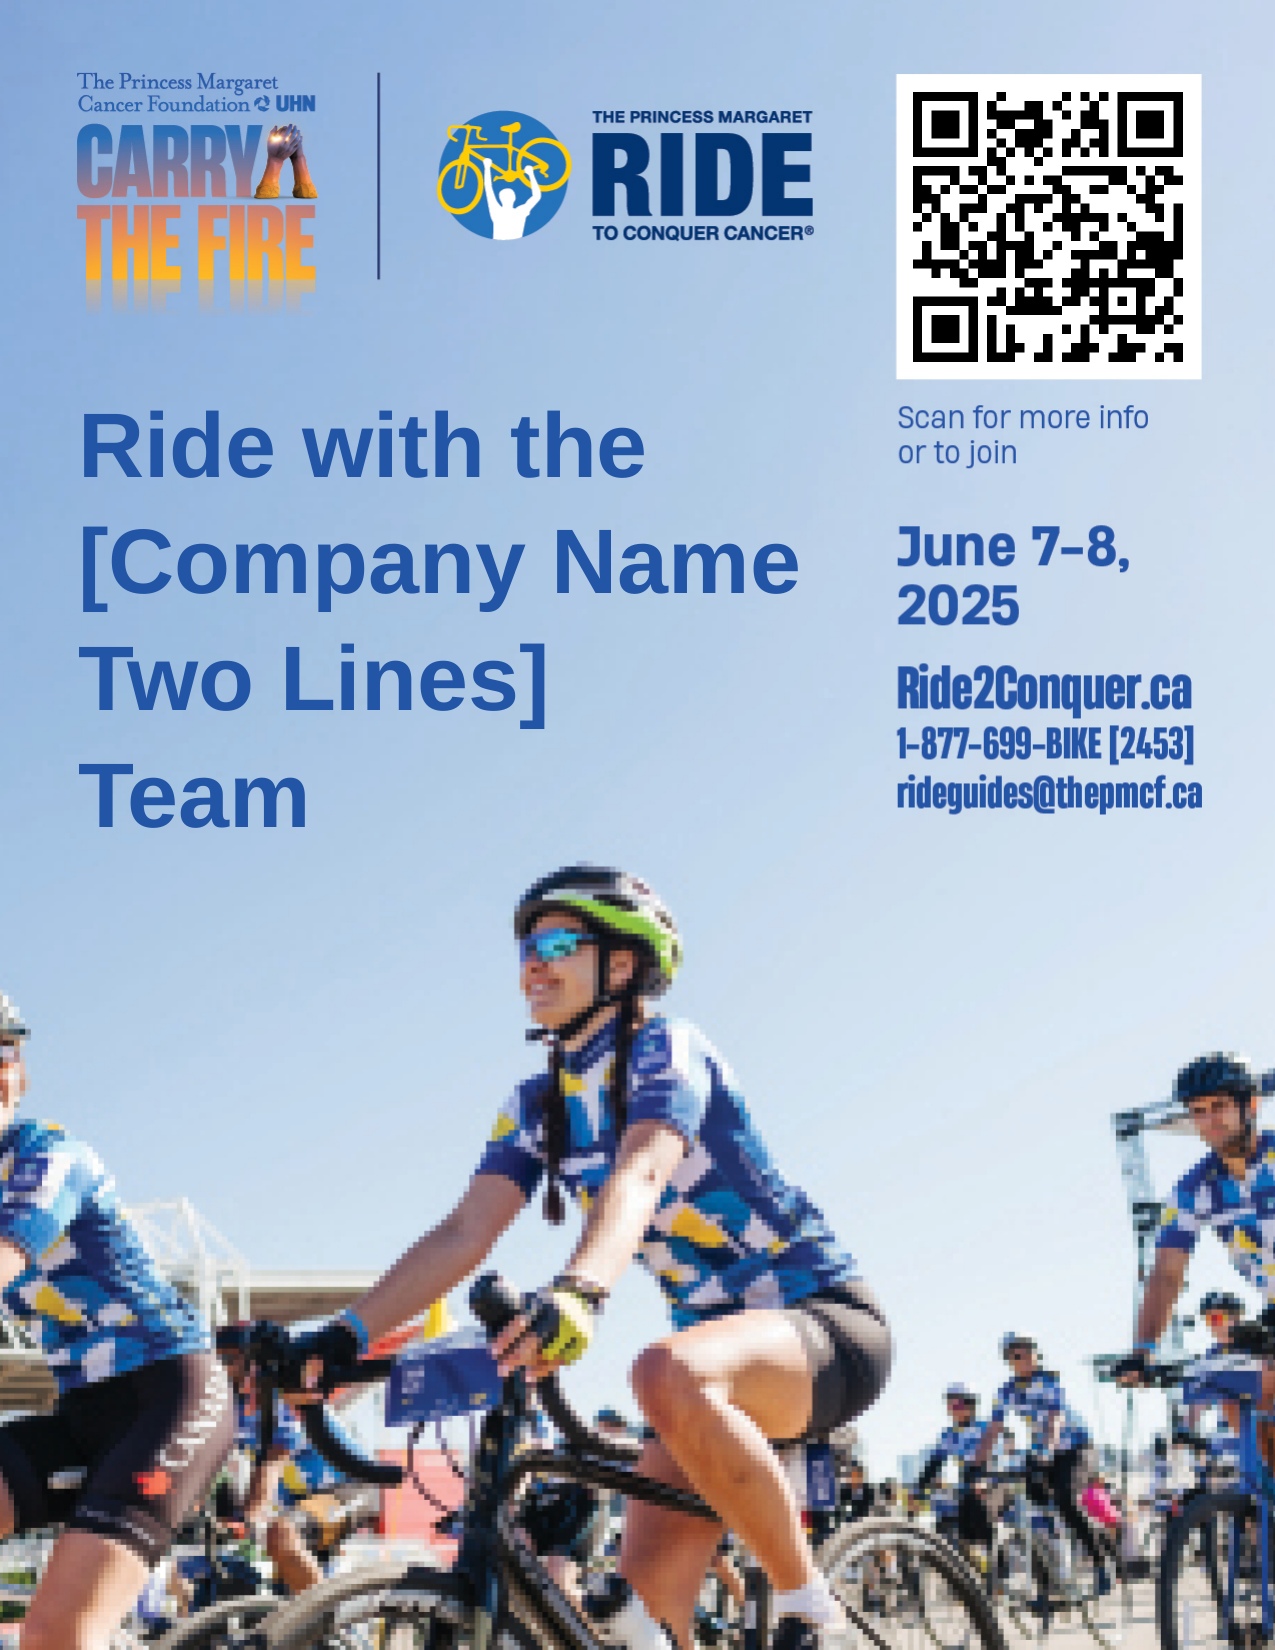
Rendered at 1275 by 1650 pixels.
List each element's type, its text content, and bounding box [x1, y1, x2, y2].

picture [0, 0, 1275, 1650]
text_box Ride with the [Company Name Two Lines] Team [63, 371, 845, 851]
